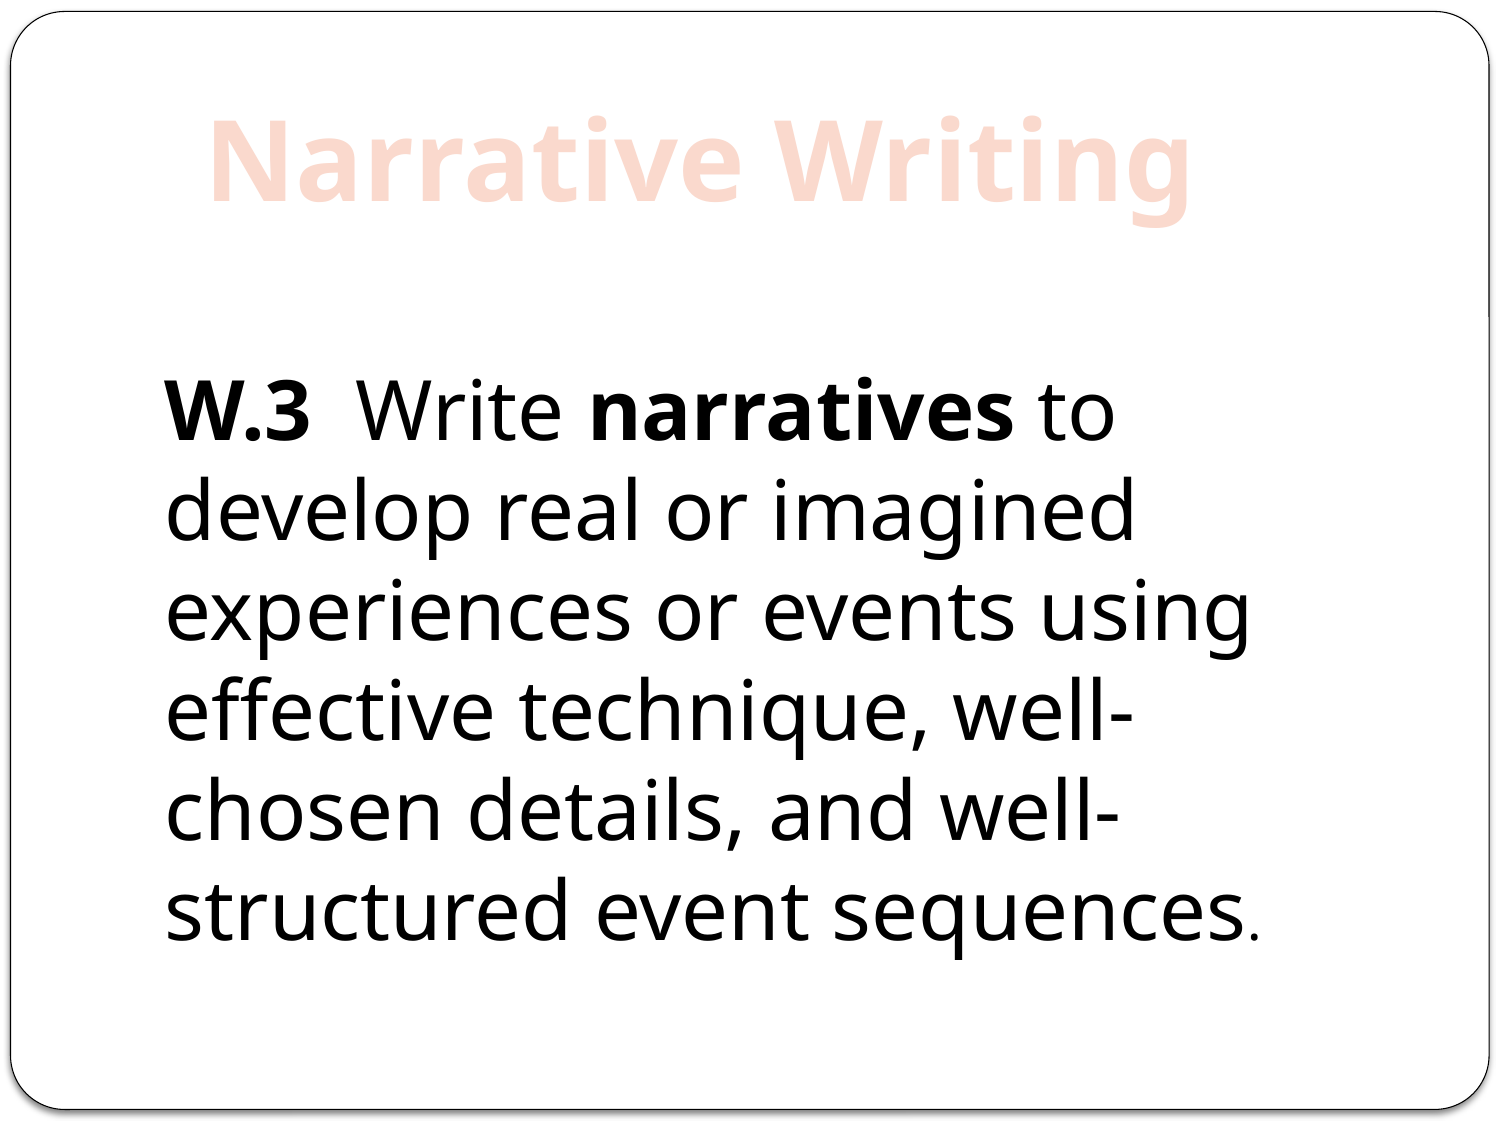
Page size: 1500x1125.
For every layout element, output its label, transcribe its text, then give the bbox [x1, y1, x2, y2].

list W.3 Write narratives to develop real or imagined experiences or events using effective technique, well-chosen details, and well-structured event sequences. [150, 237, 1425, 988]
text_box Narrative Writing [189, 81, 1211, 231]
